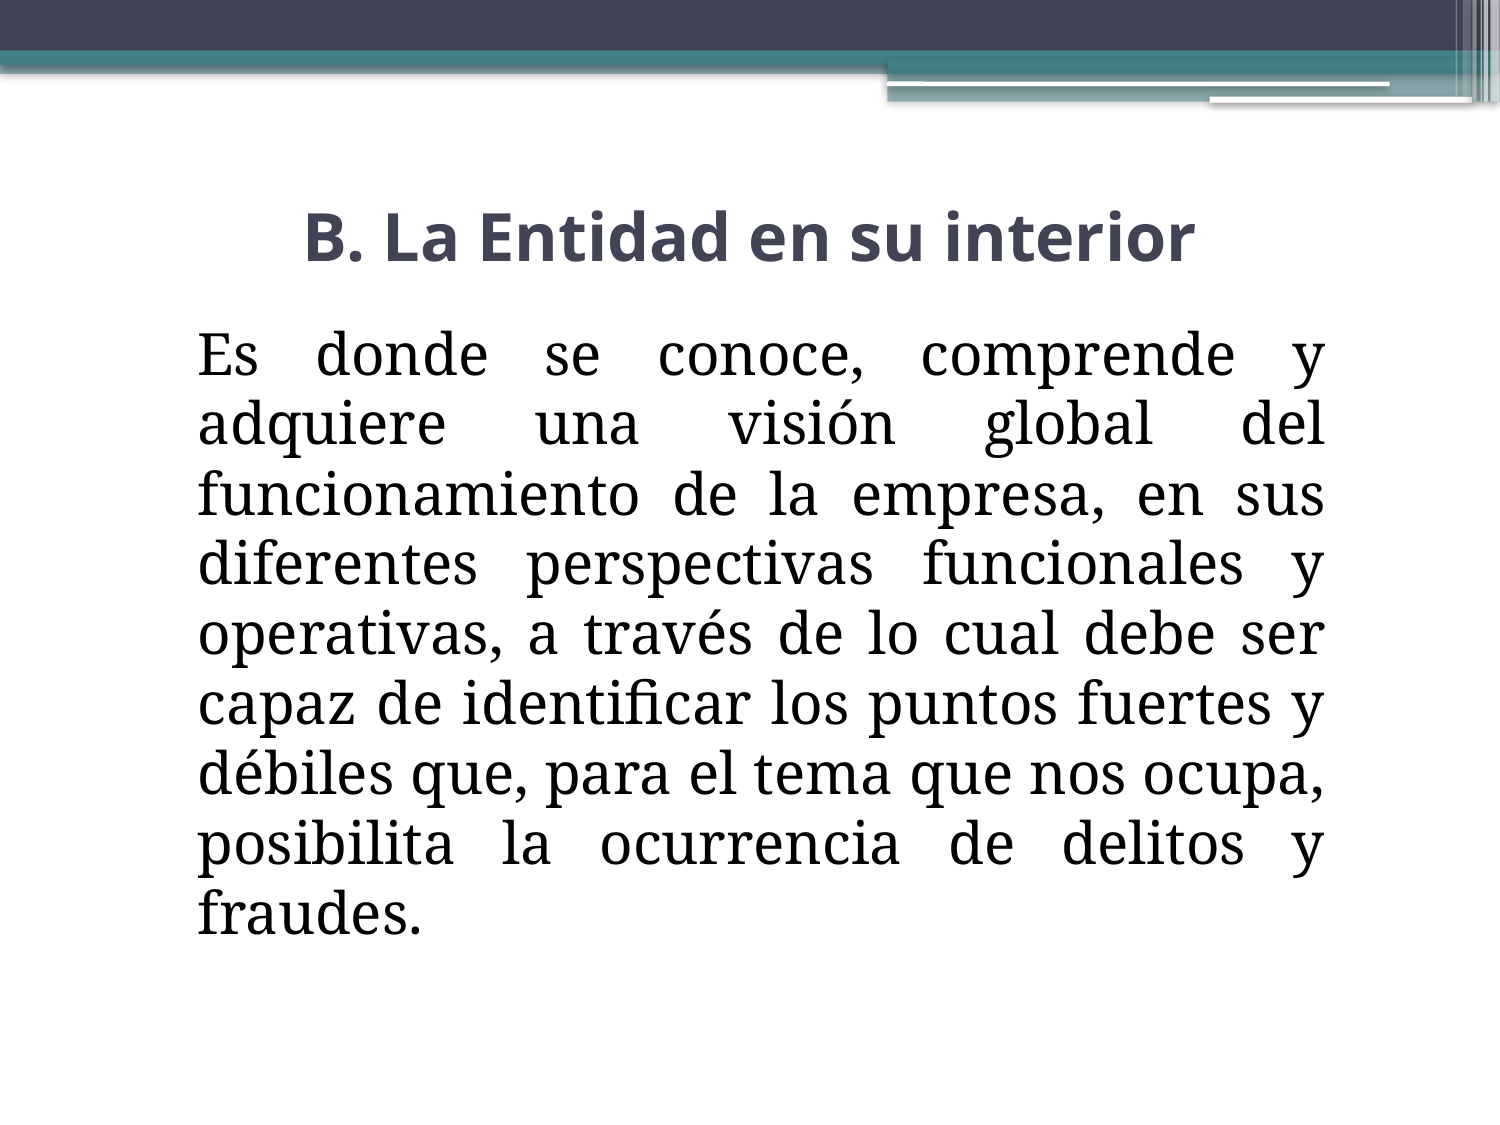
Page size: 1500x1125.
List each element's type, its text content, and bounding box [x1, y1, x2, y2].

text_box Es donde se conoce, comprende y adquiere una visión global del funcionamiento de la empresa, en sus diferentes perspectivas funcionales y operativas, a través de lo cual debe ser capaz de identificar los puntos fuertes y débiles que, para el tema que nos ocupa, posibilita la ocurrencia de delitos y fraudes. [182, 309, 1341, 954]
title B. La Entidad en su interior [75, 187, 1425, 363]
